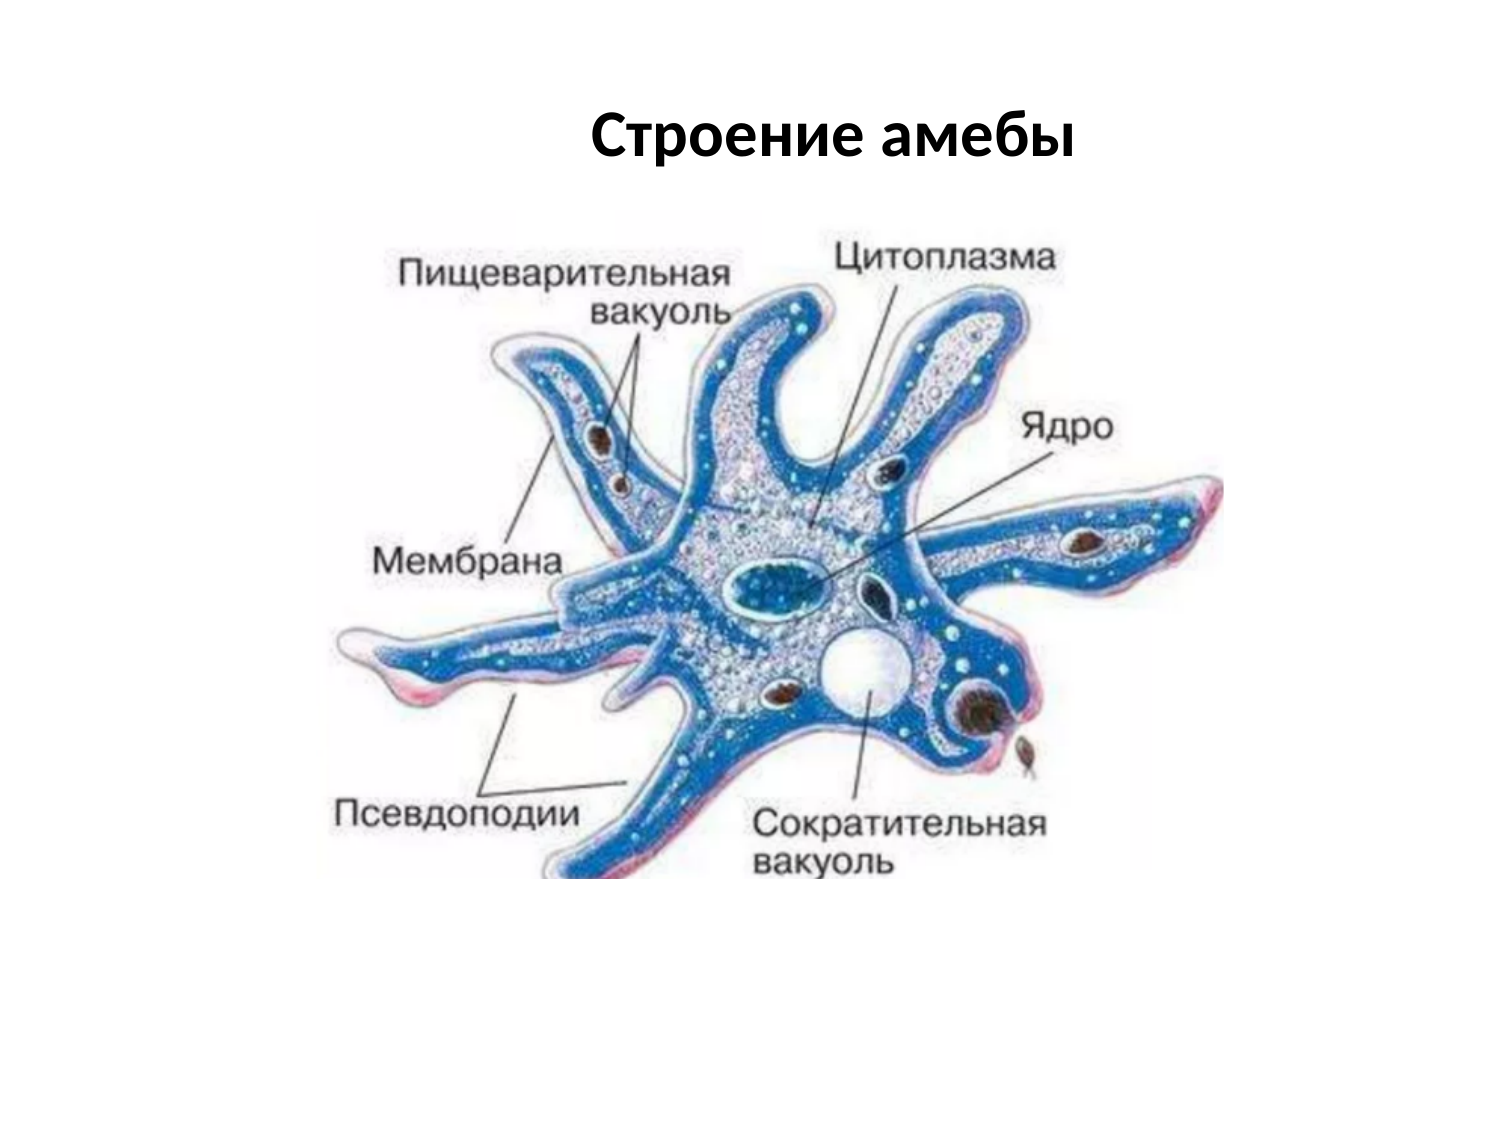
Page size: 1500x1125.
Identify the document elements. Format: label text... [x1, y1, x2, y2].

picture [316, 210, 1224, 880]
text_box Строение амебы [576, 81, 1093, 177]
